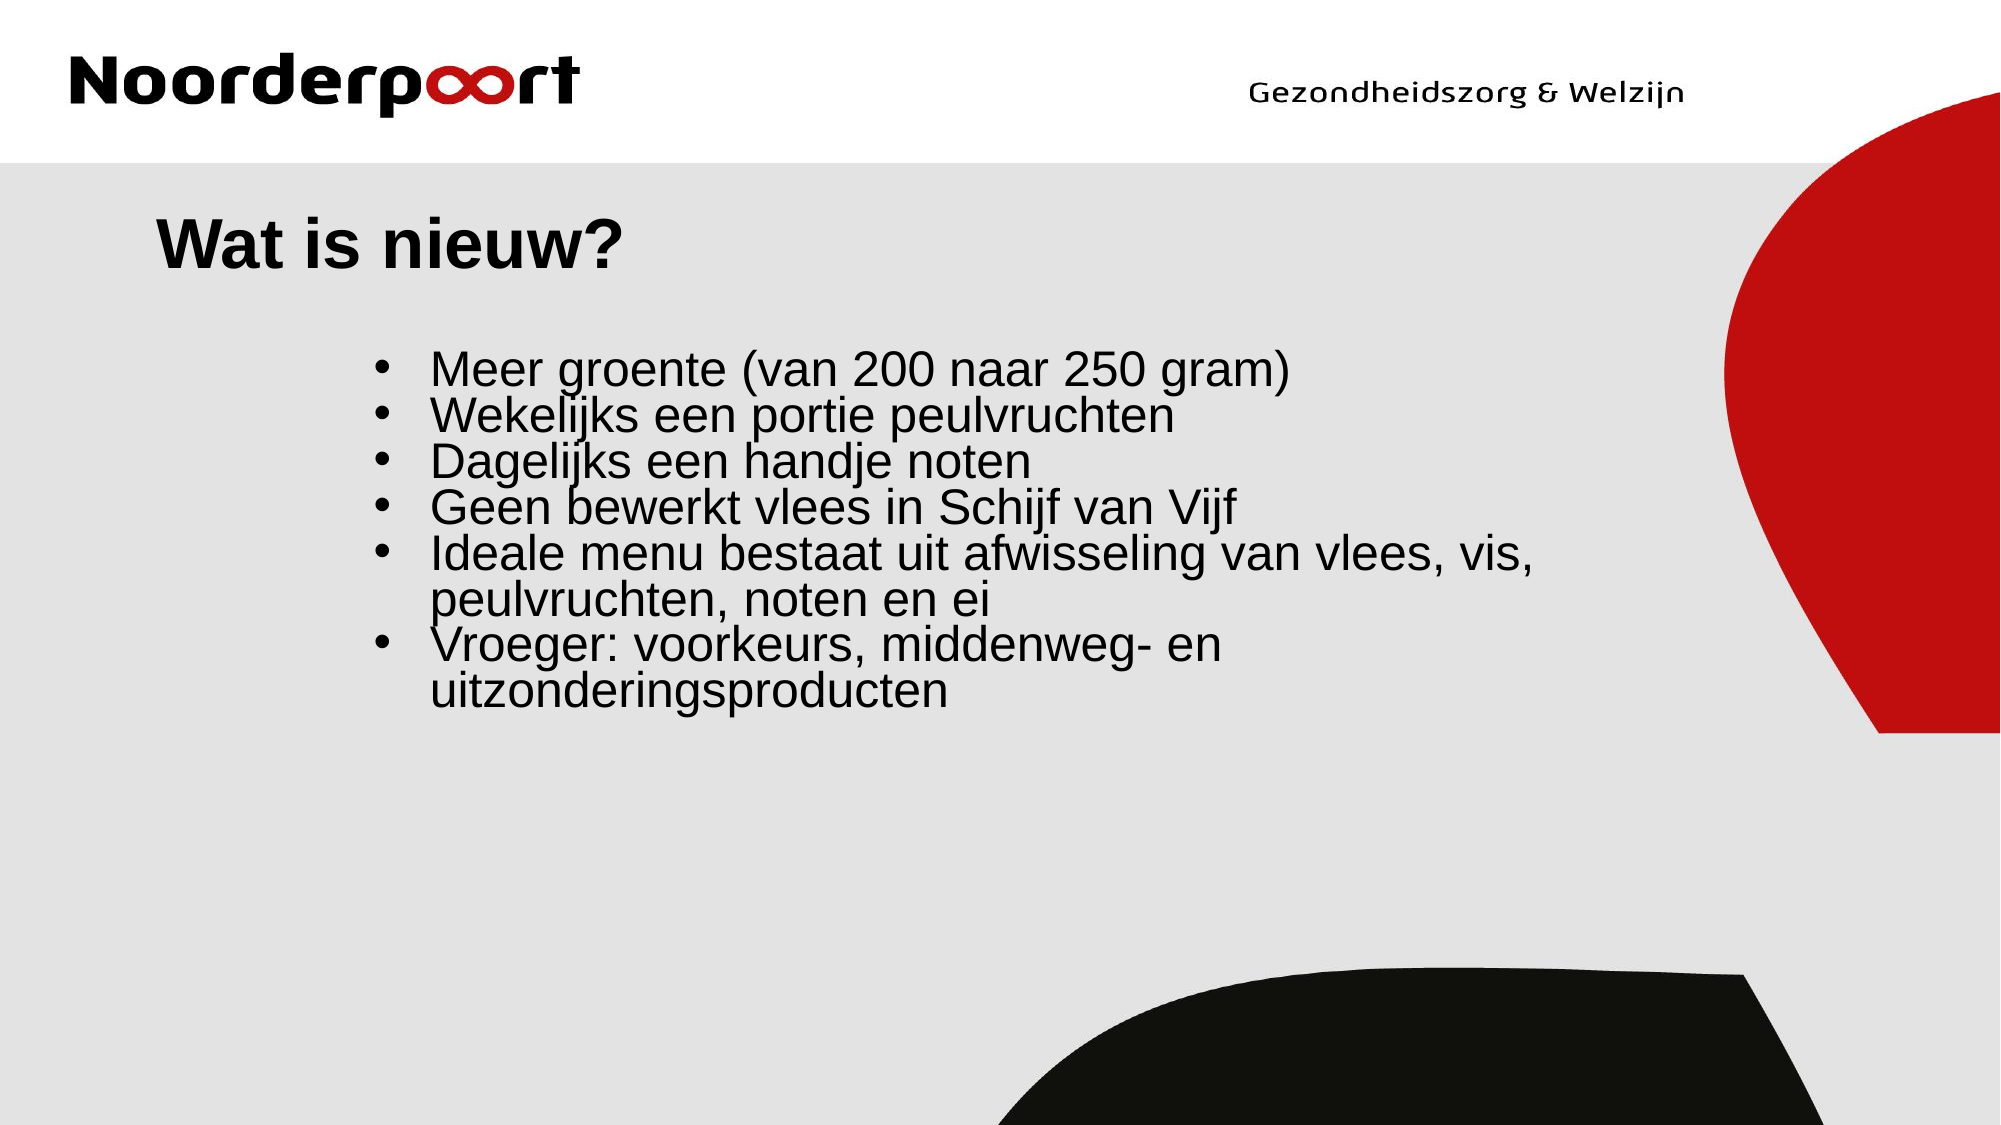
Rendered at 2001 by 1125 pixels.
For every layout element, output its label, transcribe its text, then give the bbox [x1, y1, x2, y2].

title Wat is nieuw? [141, 187, 1720, 294]
picture [0, 0, 2001, 1125]
list Meer groente (van 200 naar 250 gram) Wekelijks een portie peulvruchten Dagelijks een handje noten Geen bewerkt vlees in Schijf van Vijf Ideale menu bestaat uit afwisseling van vlees, vis, peulvruchten, noten en ei Vroeger: voorkeurs, middenweg- en uitzonderingsproducten [358, 343, 1591, 927]
